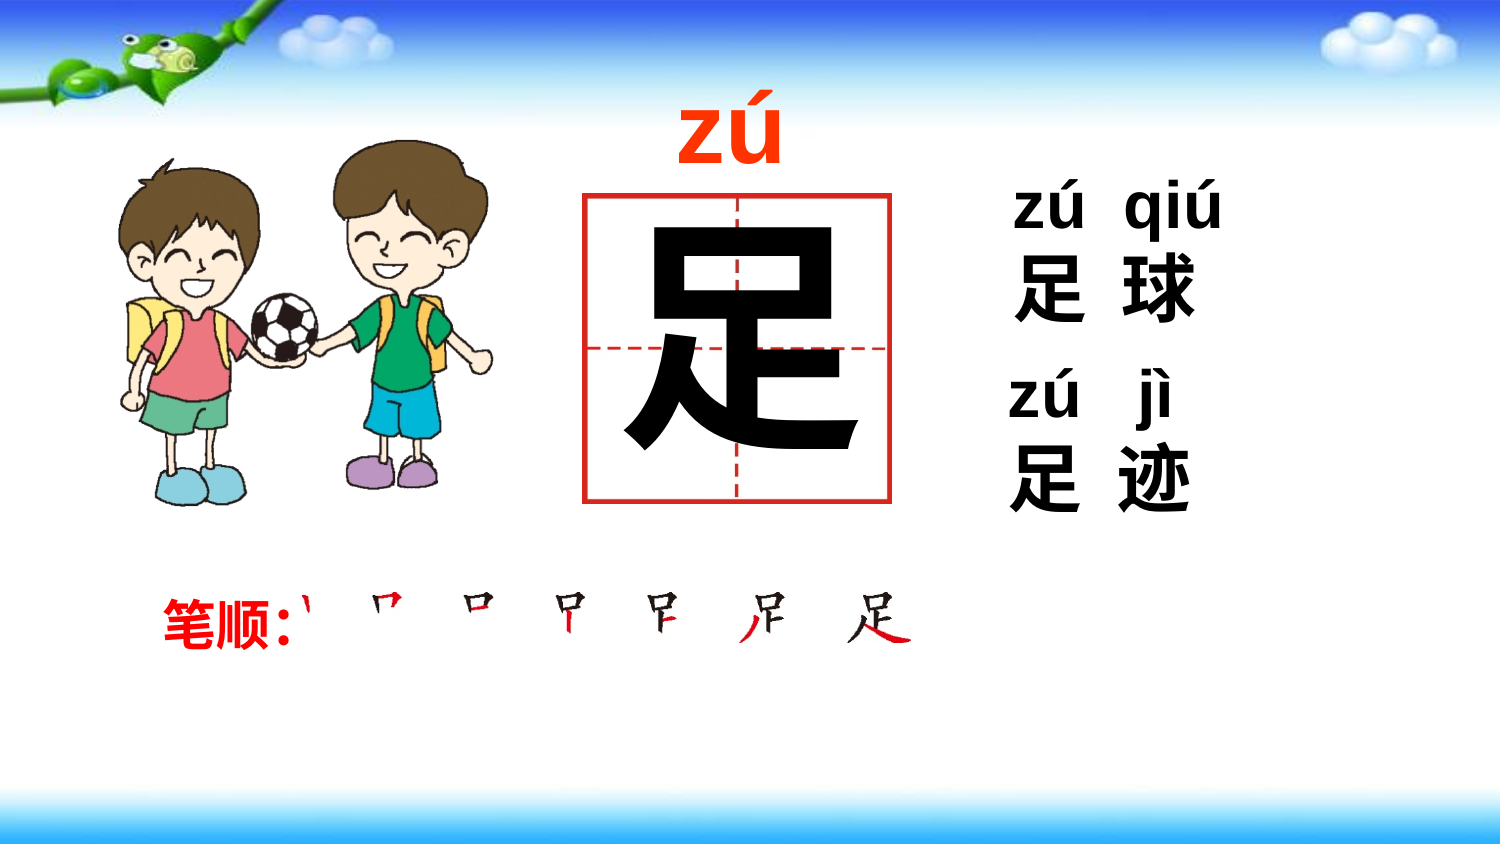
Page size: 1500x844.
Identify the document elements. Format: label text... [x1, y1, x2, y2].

text_box zú jì 足 迹 [993, 343, 1392, 529]
text_box zú qiú 足 球 [998, 154, 1412, 340]
text_box zú [660, 55, 802, 170]
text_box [581, 172, 892, 504]
picture [0, 0, 1500, 844]
text_box 笔顺： [147, 571, 325, 664]
